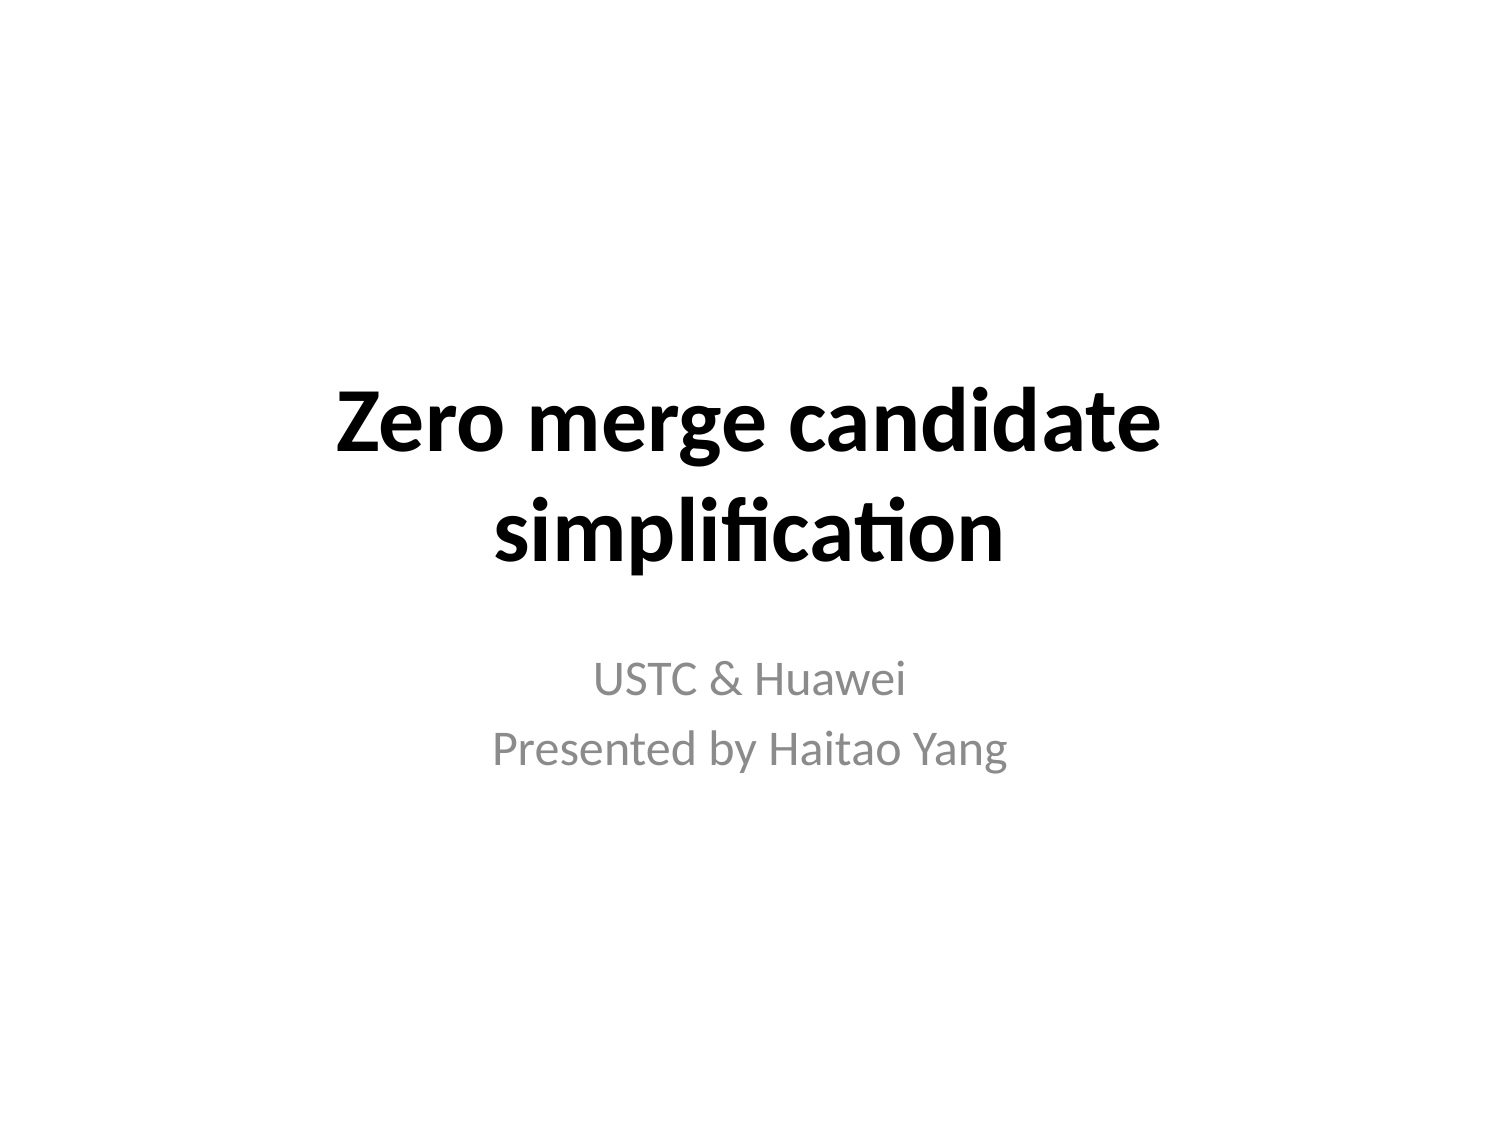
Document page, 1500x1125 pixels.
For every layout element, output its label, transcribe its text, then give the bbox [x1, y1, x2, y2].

subtitle USTC & Huawei Presented by Haitao Yang [225, 637, 1275, 925]
title Zero merge candidate simplification [112, 349, 1388, 591]
